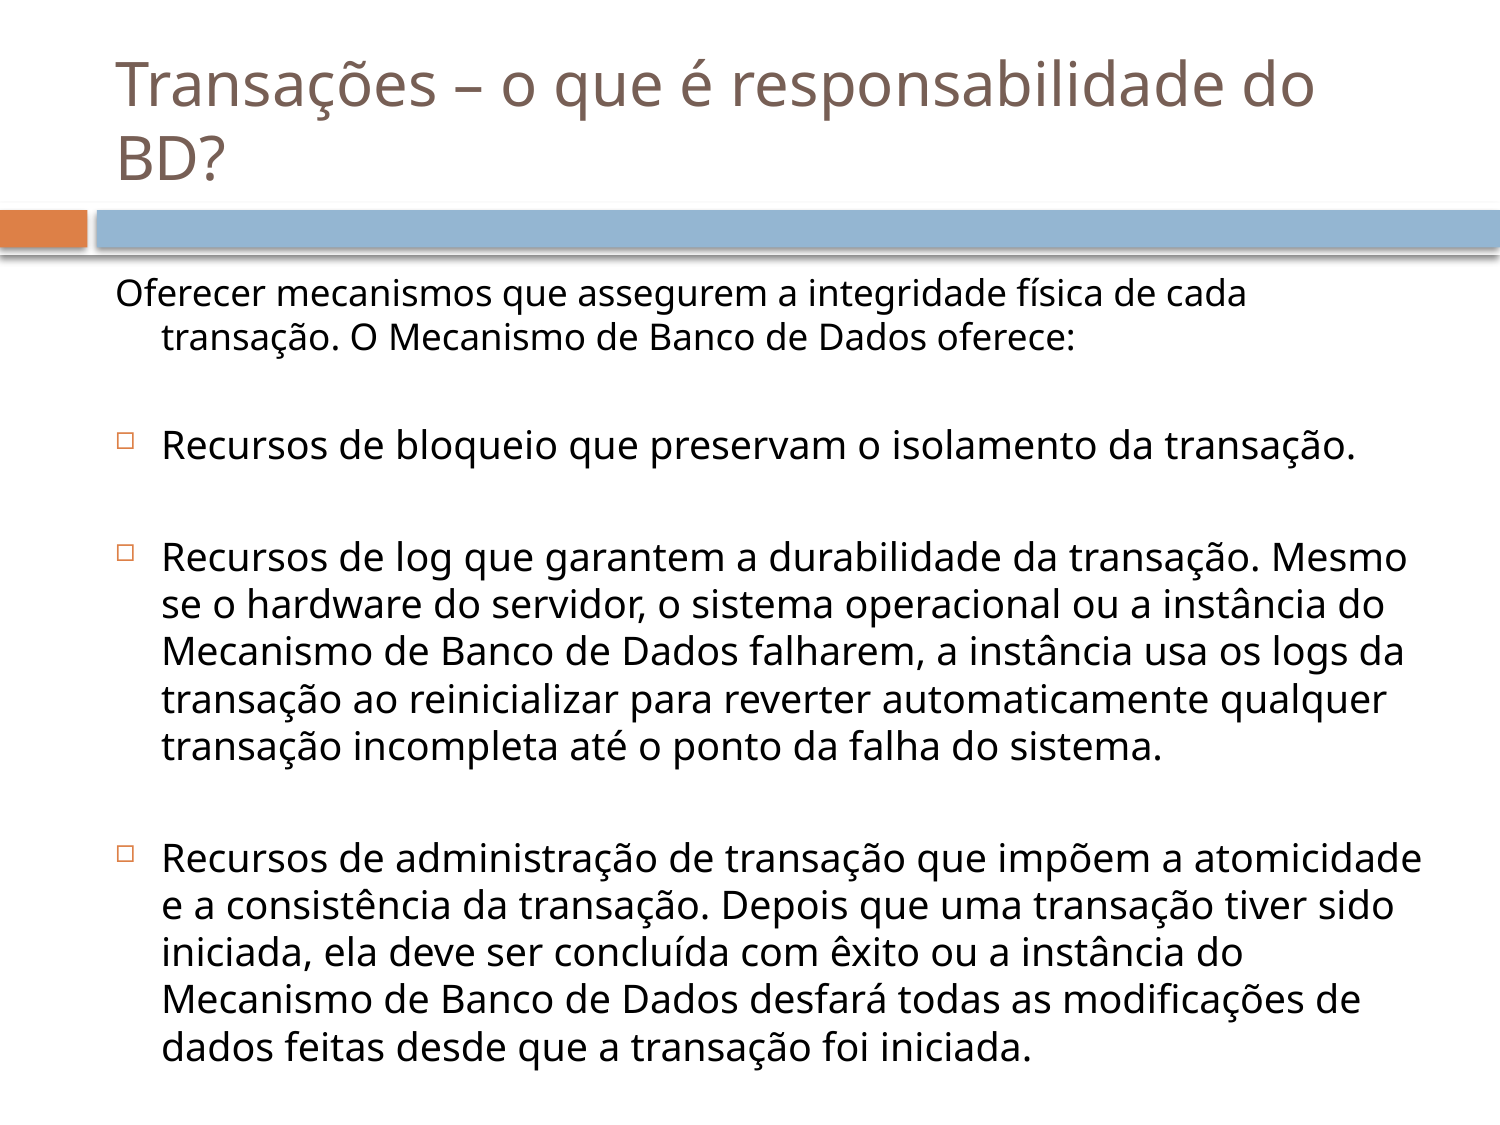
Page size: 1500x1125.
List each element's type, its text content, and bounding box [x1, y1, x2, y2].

title Transações – o que é responsabilidade do BD? [100, 37, 1438, 200]
list Oferecer mecanismos que assegurem a integridade física de cada transação. O Mecanismo de Banco de Dados oferece: Recursos de bloqueio que preservam o isolamento da transação. Recursos de log que garantem a durabilidade da transação. Mesmo se o hardware do servidor, o sistema operacional ou a instância do Mecanismo de Banco de Dados falharem, a instância usa os logs da transação ao reinicializar para reverter automaticamente qualquer transação incompleta até o ponto da falha do sistema. Recursos de administração de transação que impõem a atomicidade e a consistência da transação. Depois que uma transação tiver sido iniciada, ela deve ser concluída com êxito ou a instância do Mecanismo de Banco de Dados desfará todas as modificações de dados feitas desde que a transação foi iniciada. [100, 262, 1438, 1125]
